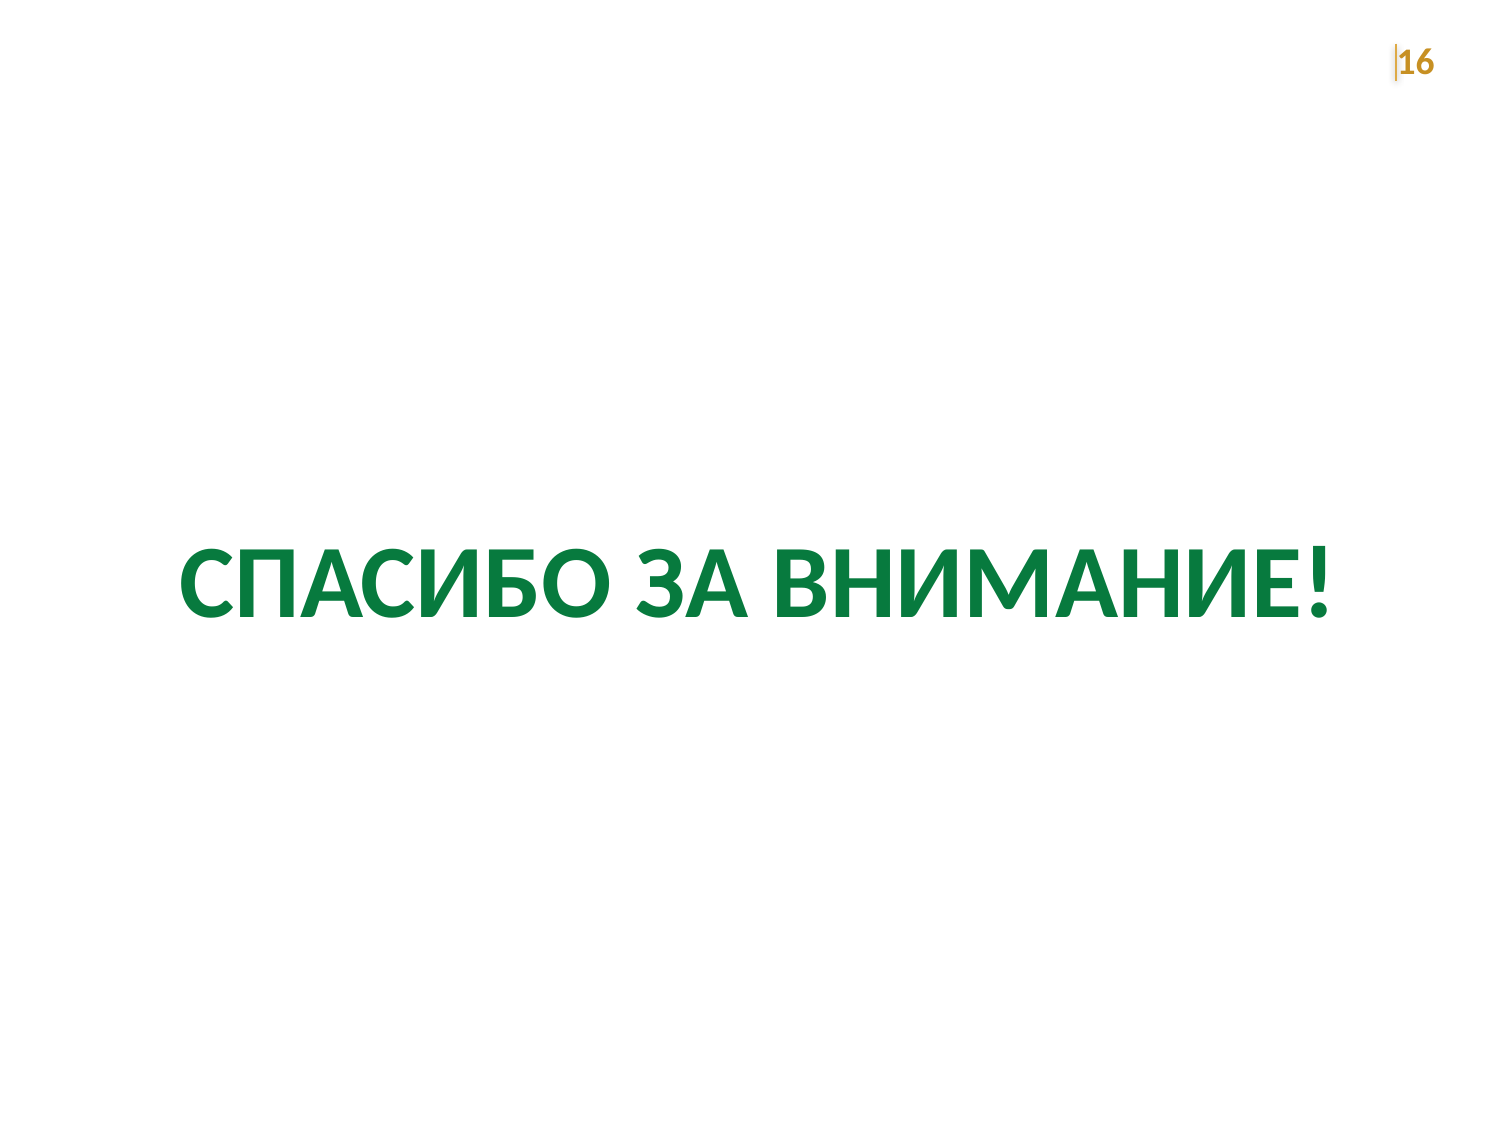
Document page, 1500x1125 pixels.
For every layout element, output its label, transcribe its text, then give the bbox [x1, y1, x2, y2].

slide_number 16 [1381, 29, 1478, 90]
text_box СПАСИБО ЗА ВНИМАНИЕ! [121, 506, 1397, 664]
